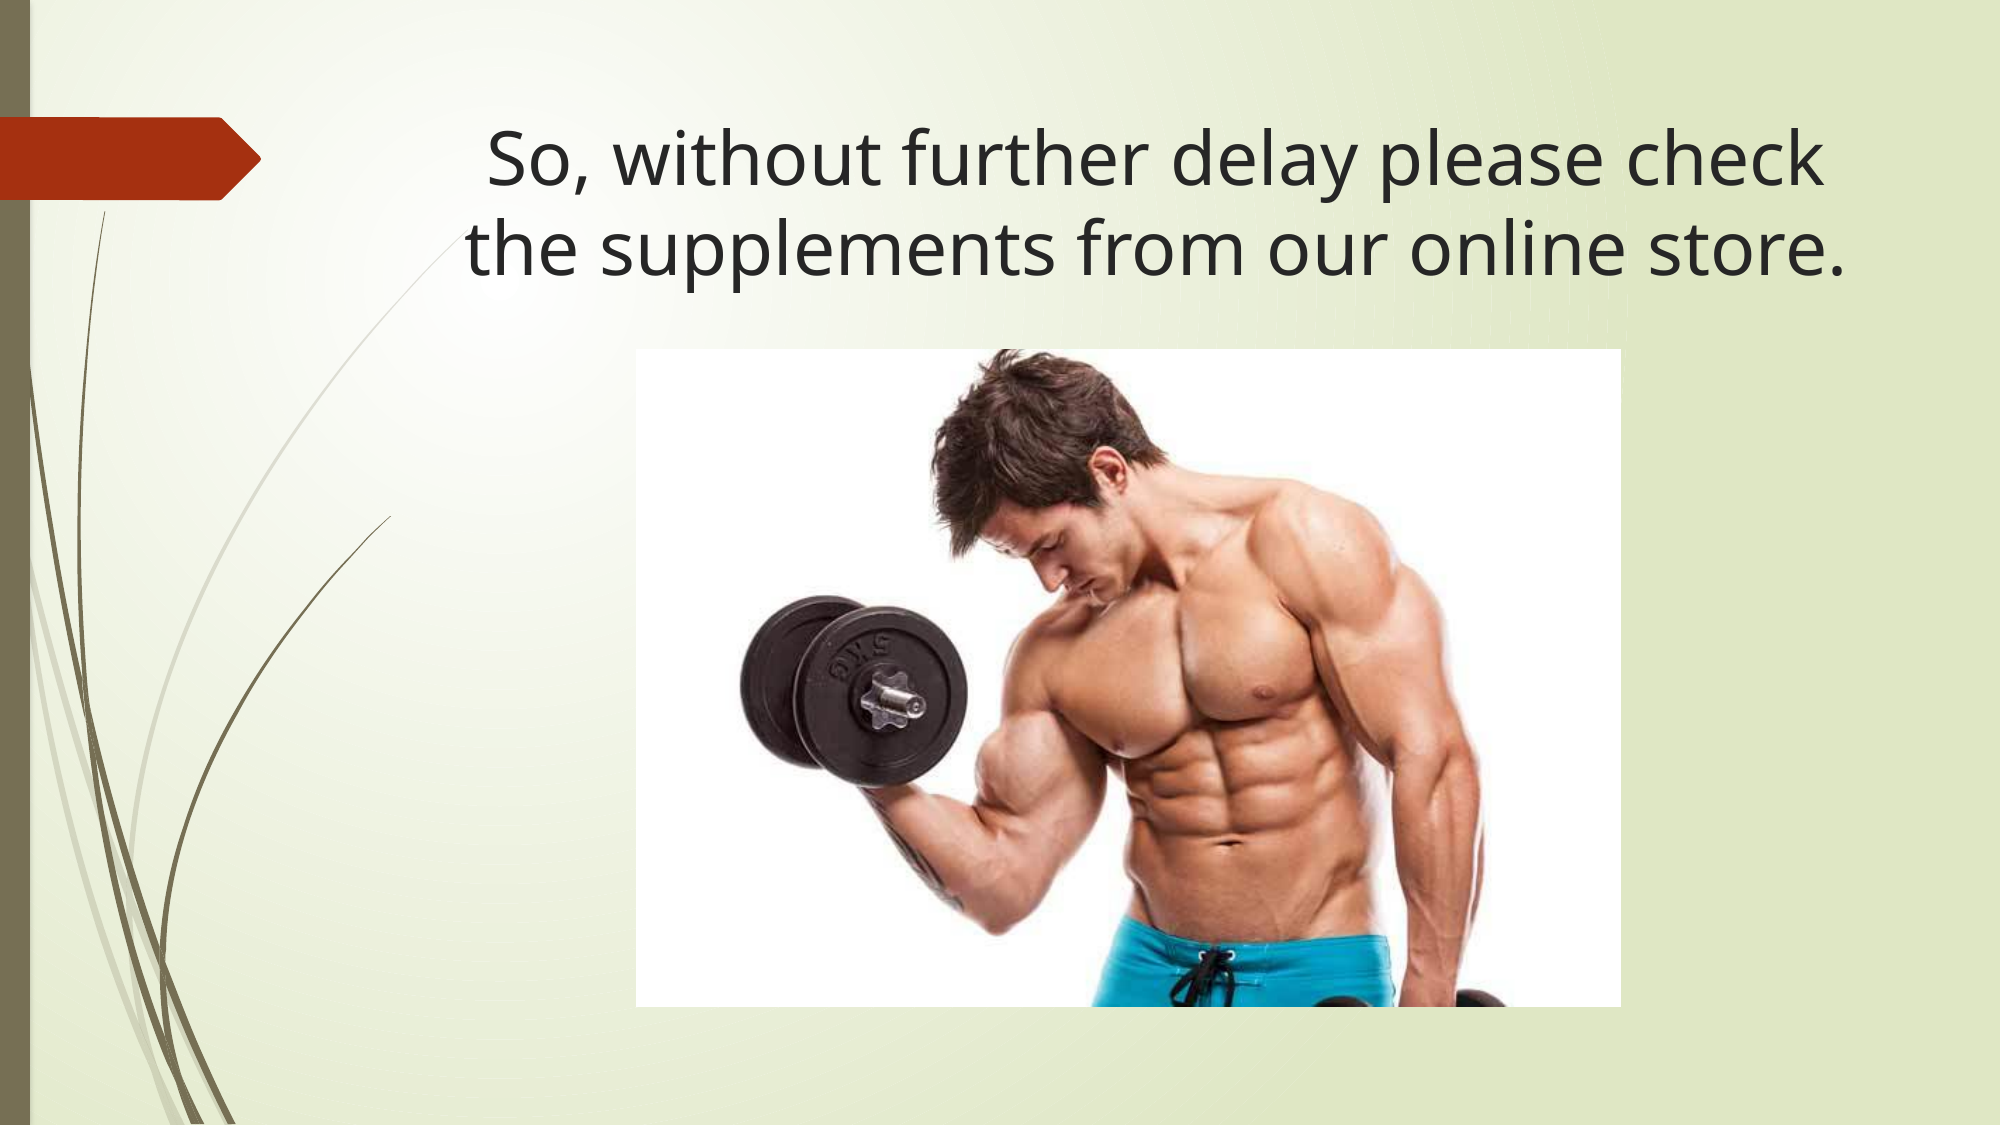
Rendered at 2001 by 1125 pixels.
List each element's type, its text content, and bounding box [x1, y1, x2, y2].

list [636, 349, 1621, 1007]
title So, without further delay please check the supplements from our online store. [425, 102, 1888, 313]
